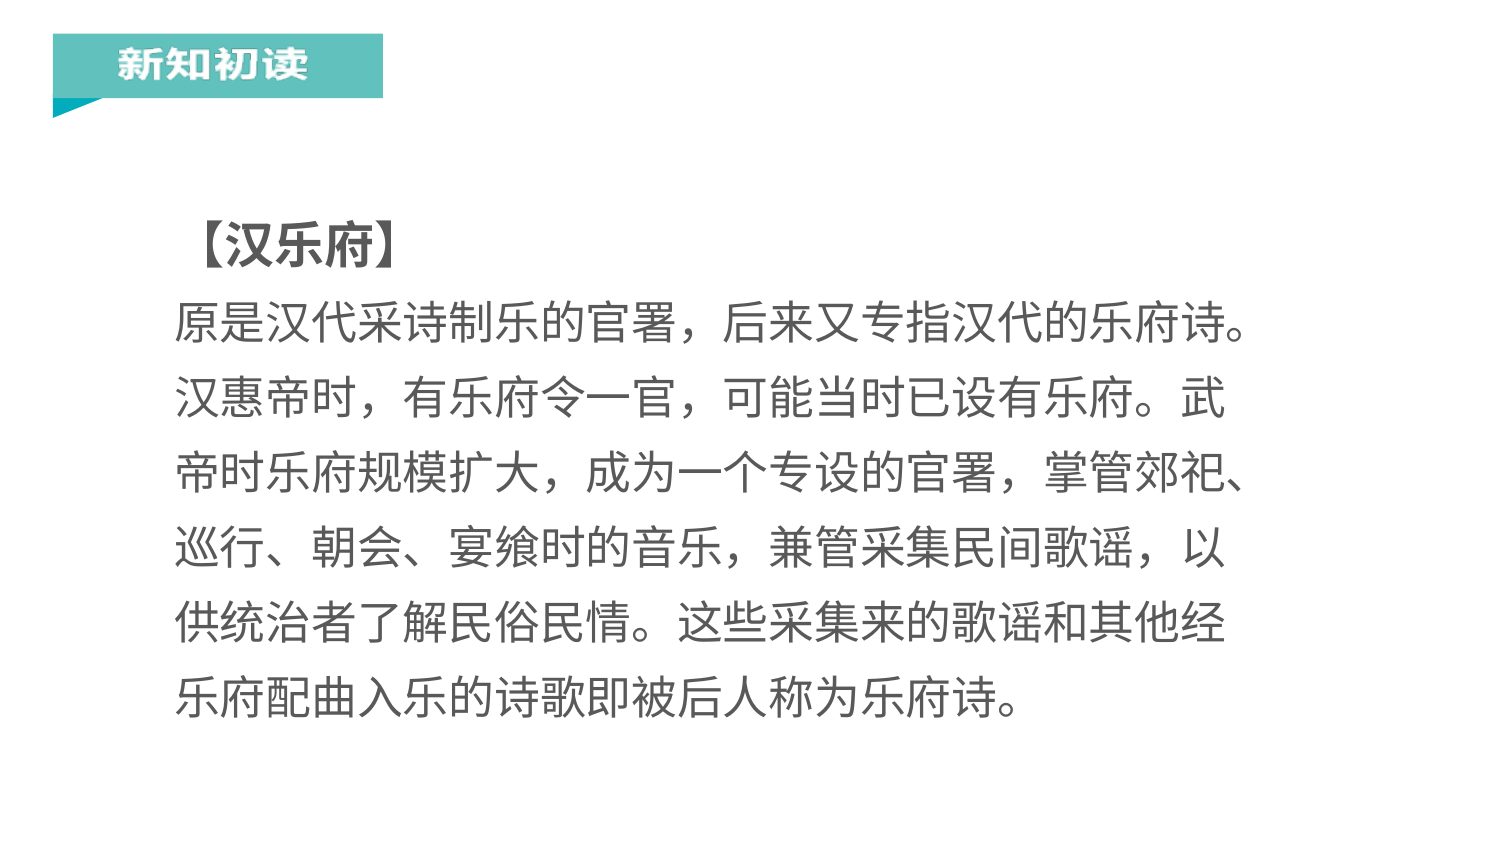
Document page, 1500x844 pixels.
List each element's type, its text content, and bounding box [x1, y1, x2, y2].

picture [53, 32, 375, 105]
text_box 【汉乐府】 原是汉代采诗制乐的官署，后来又专指汉代的乐府诗。汉惠帝时，有乐府令一官，可能当时已设有乐府。武帝时乐府规模扩大，成为一个专设的官署，掌管郊祀、巡行、朝会、宴飨时的音乐，兼管采集民间歌谣，以供统治者了解民俗民情。这些采集来的歌谣和其他经乐府配曲入乐的诗歌即被后人称为乐府诗。 [159, 191, 1284, 626]
